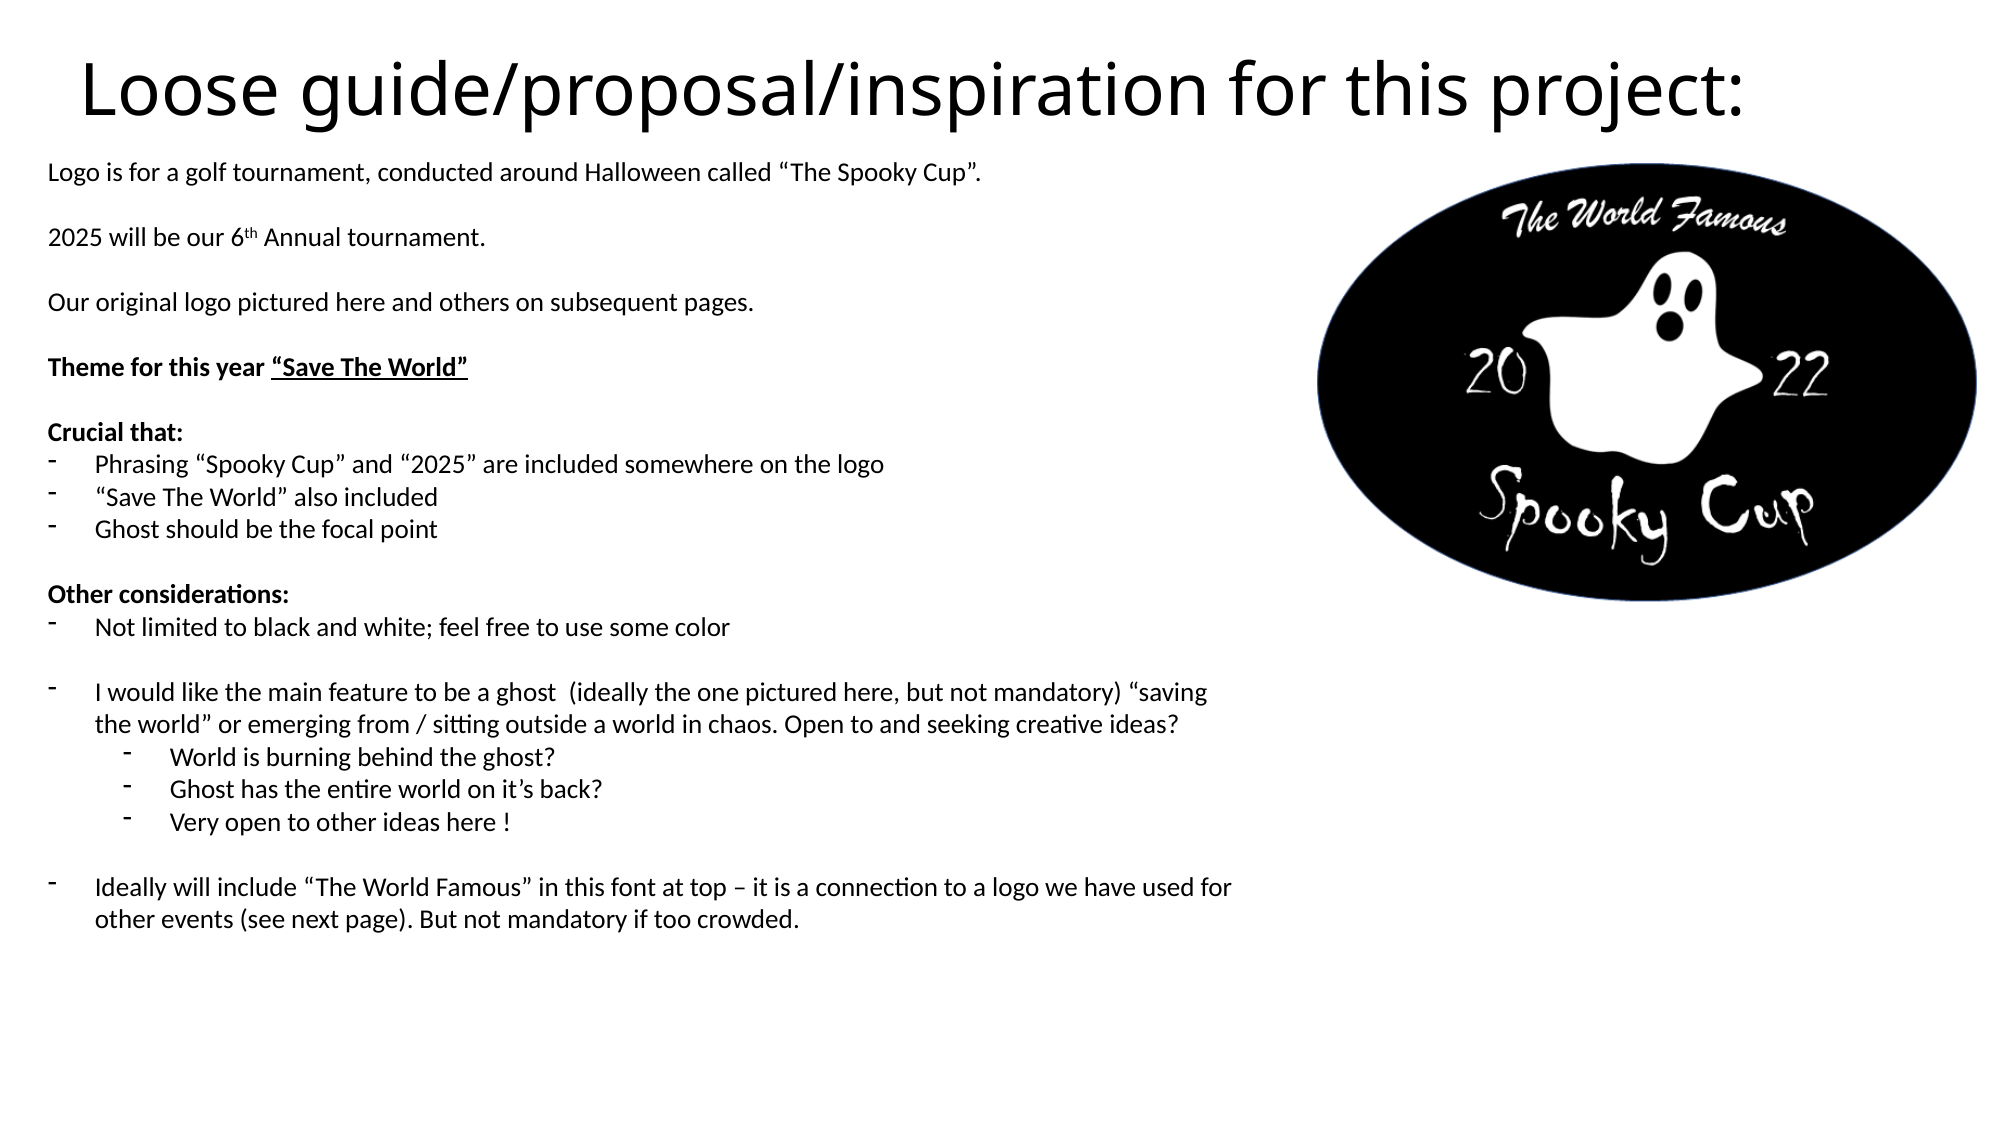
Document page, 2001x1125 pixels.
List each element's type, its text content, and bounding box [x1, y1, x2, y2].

text_box Logo is for a golf tournament, conducted around Halloween called “The Spooky Cup”. 2025 will be our 6th Annual tournament. Our original logo pictured here and others on subsequent pages. Theme for this year “Save The World” Crucial that: Phrasing “Spooky Cup” and “2025” are included somewhere on the logo “Save The World” also included Ghost should be the focal point Other considerations: Not limited to black and white; feel free to use some color I would like the main feature to be a ghost (ideally the one pictured here, but not mandatory) “saving the world” or emerging from / sitting outside a world in chaos. Open to and seeking creative ideas? World is burning behind the ghost? Ghost has the entire world on it’s back? Very open to other ideas here ! Ideally will include “The World Famous” in this font at top – it is a connection to a logo we have used for other events (see next page). But not mandatory if too crowded. [33, 147, 1254, 1019]
text_box Loose guide/proposal/inspiration for this project: [64, 21, 1936, 164]
picture [1317, 163, 1991, 610]
